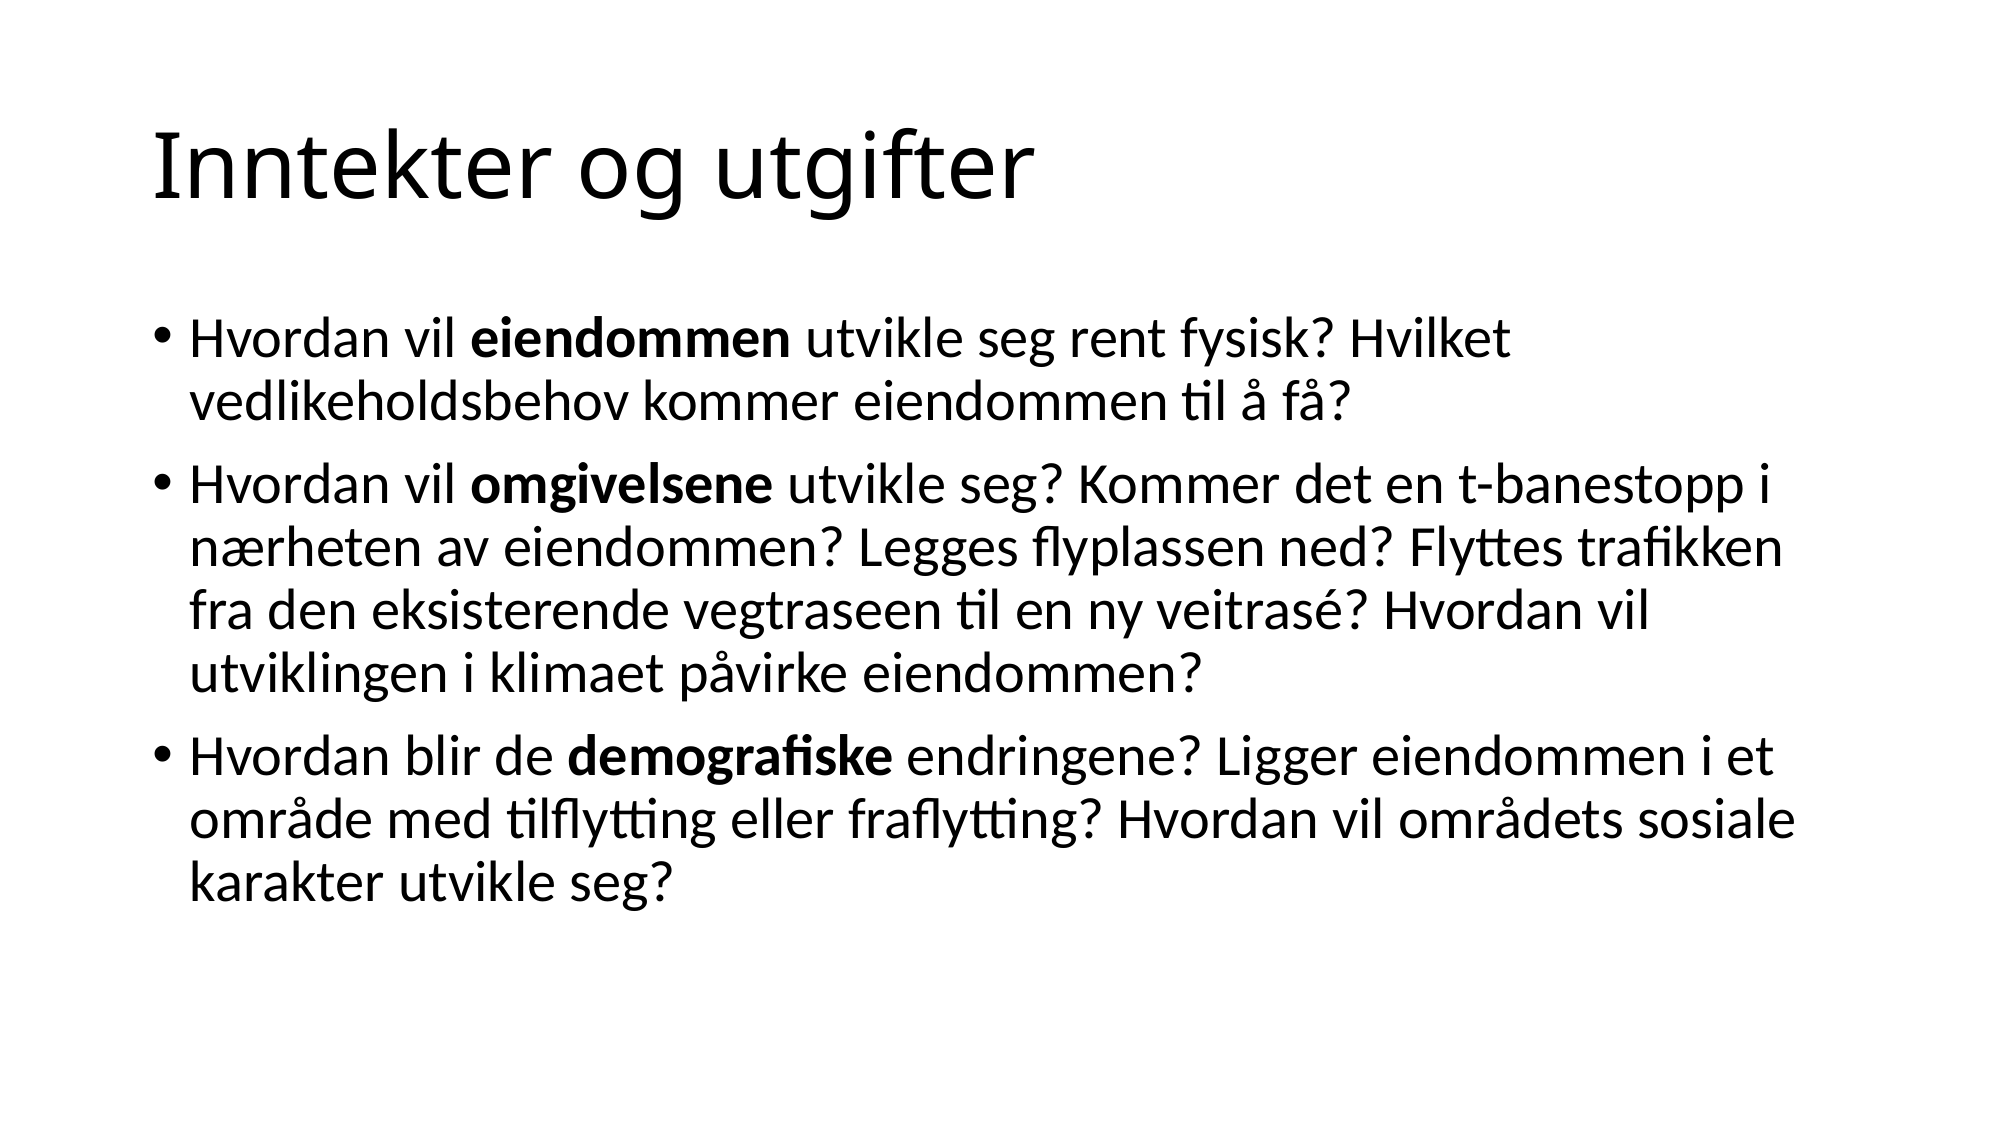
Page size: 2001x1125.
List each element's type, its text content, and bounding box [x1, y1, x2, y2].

title Inntekter og utgifter [137, 59, 1863, 278]
list Hvordan vil eiendommen utvikle seg rent fysisk? Hvilket vedlikeholdsbehov kommer eiendommen til å få? Hvordan vil omgivelsene utvikle seg? Kommer det en t-banestopp i nærheten av eiendommen? Legges flyplassen ned? Flyttes trafikken fra den eksisterende vegtraseen til en ny veitrasé? Hvordan vil utviklingen i klimaet påvirke eiendommen? Hvordan blir de demografiske endringene? Ligger eiendommen i et område med tilflytting eller fraflytting? Hvordan vil områdets sosiale karakter utvikle seg? [137, 299, 1863, 1014]
